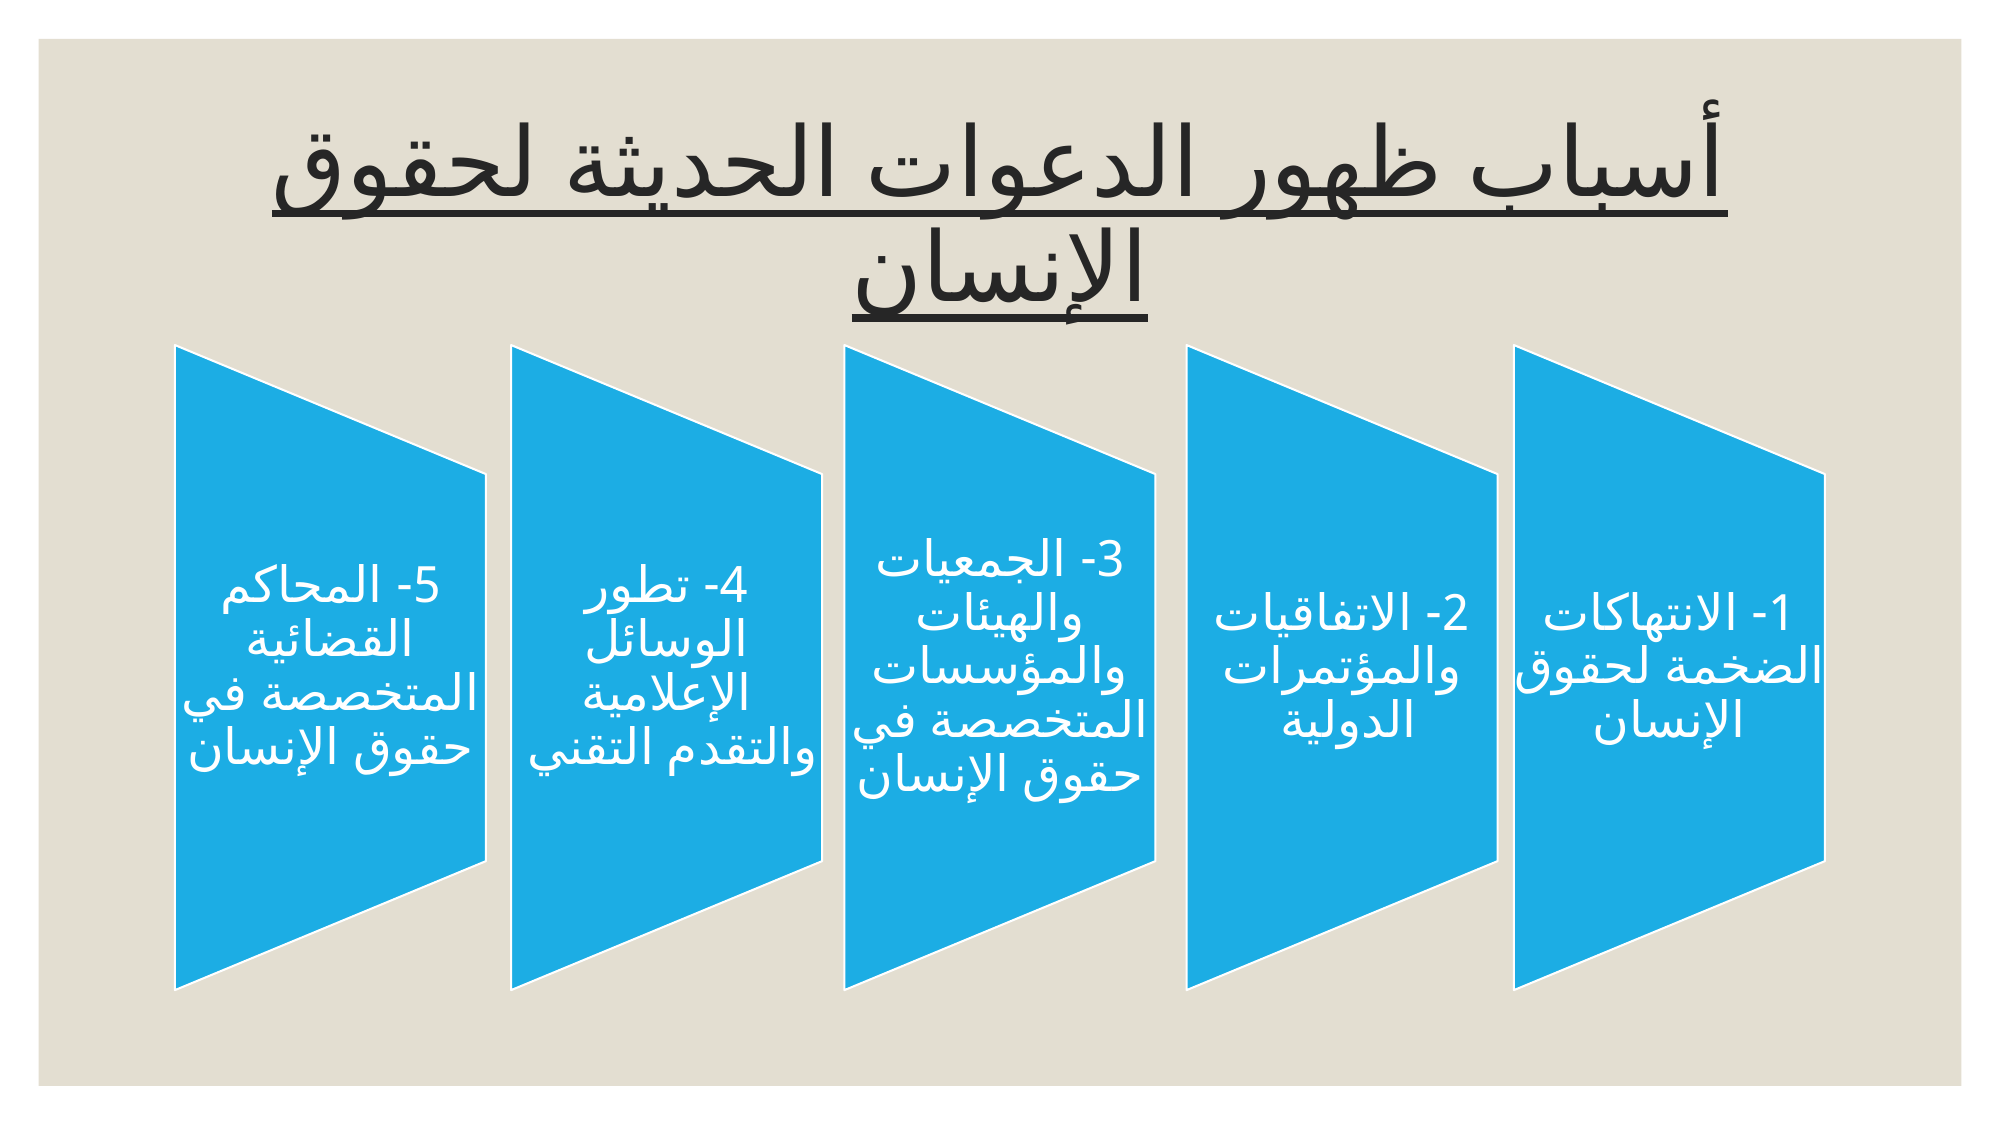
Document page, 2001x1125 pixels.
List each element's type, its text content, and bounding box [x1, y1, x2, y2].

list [174, 345, 1825, 991]
title أسباب ظهور الدعوات الحديثة لحقوق الإنسان [174, 105, 1825, 331]
